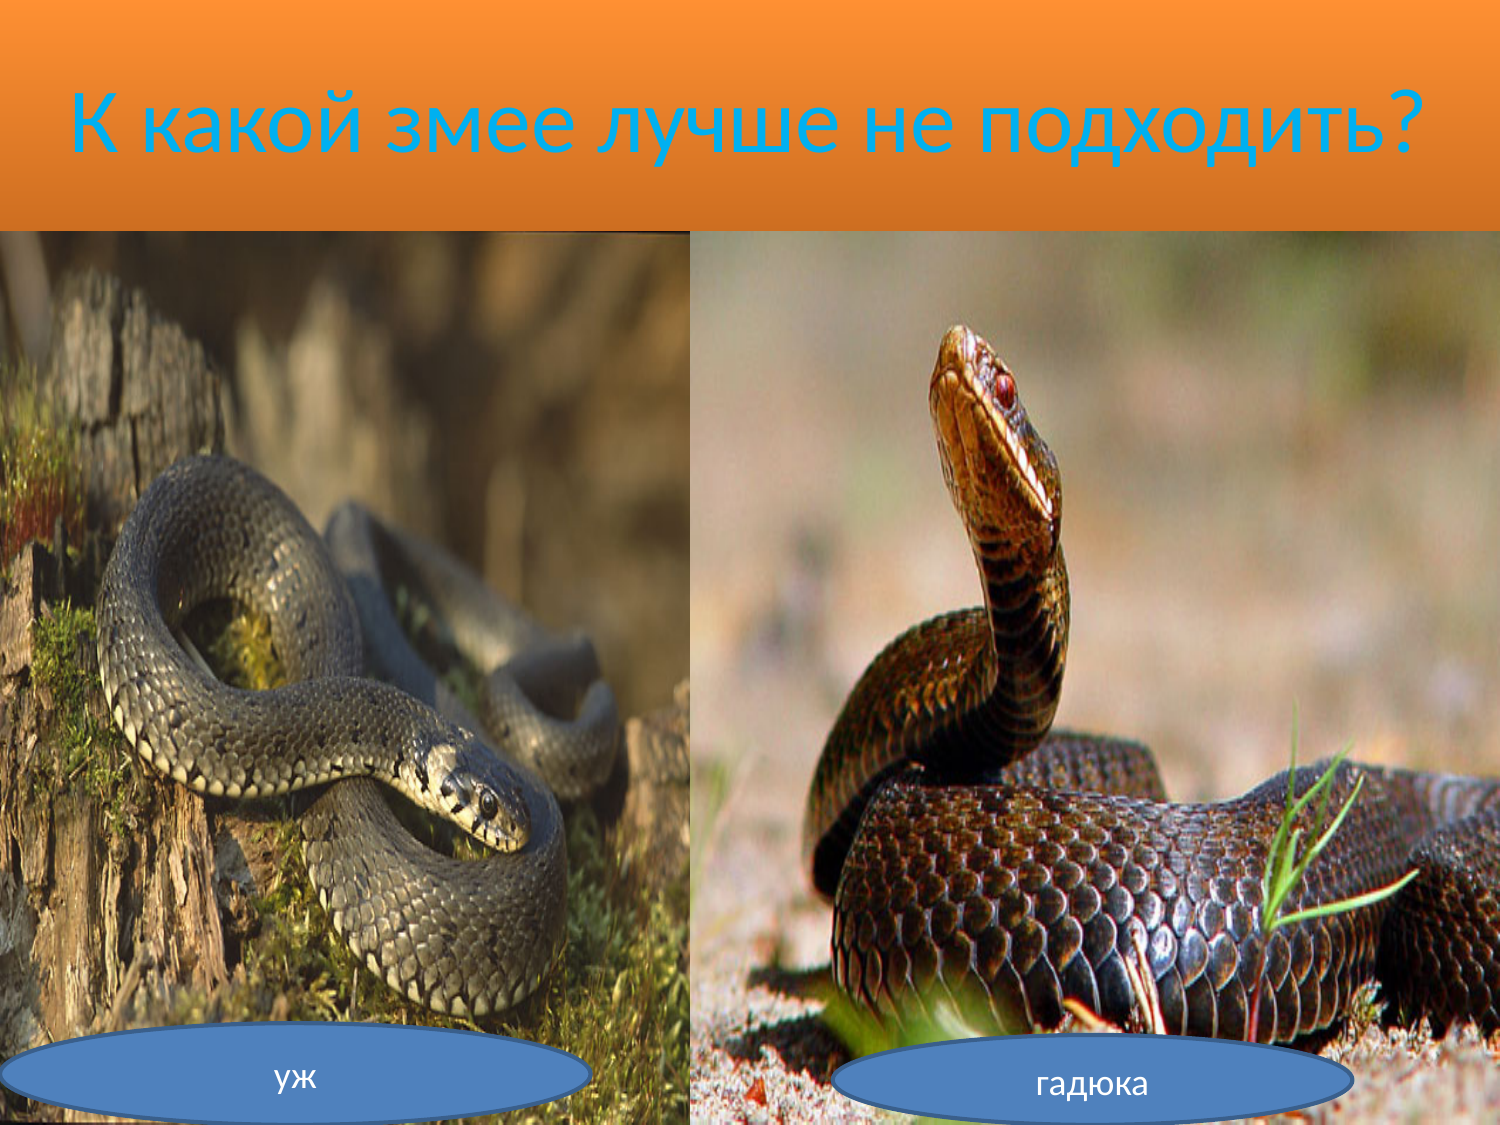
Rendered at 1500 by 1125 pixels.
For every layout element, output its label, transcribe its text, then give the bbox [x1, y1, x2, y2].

picture [0, 231, 1500, 1125]
title К какой змее лучше не подходить? [0, 0, 1500, 231]
